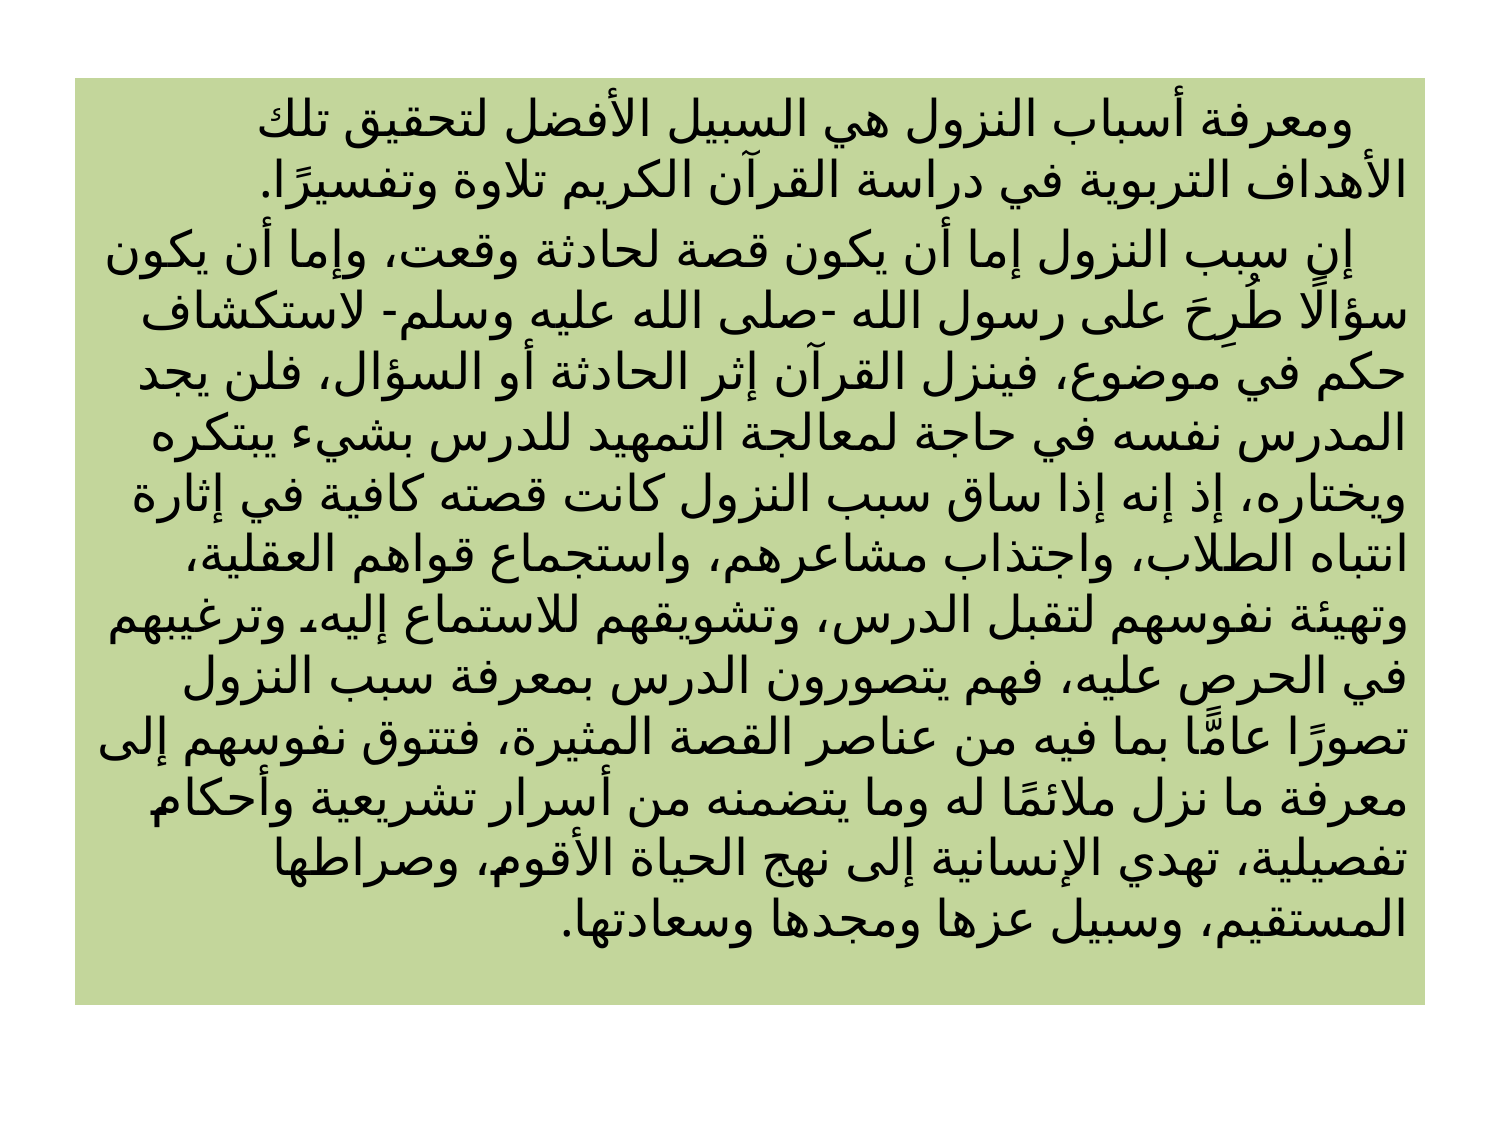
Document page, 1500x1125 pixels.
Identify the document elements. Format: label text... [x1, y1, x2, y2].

list ومعرفة أسباب النزول هي السبيل الأفضل لتحقيق تلك الأهداف التربوية في دراسة القرآن الكريم تلاوة وتفسيرًا. إن سبب النزول إما أن يكون قصة لحادثة وقعت، وإما أن يكون سؤالًا طُرِحَ على رسول الله -صلى الله عليه وسلم- لاستكشاف حكم في موضوع، فينزل القرآن إثر الحادثة أو السؤال، فلن يجد المدرس نفسه في حاجة لمعالجة التمهيد للدرس بشيء يبتكره ويختاره، إذ إنه إذا ساق سبب النزول كانت قصته كافية في إثارة انتباه الطلاب، واجتذاب مشاعرهم، واستجماع قواهم العقلية، وتهيئة نفوسهم لتقبل الدرس، وتشويقهم للاستماع إليه، وترغيبهم في الحرص عليه، فهم يتصورون الدرس بمعرفة سبب النزول تصورًا عامًّا بما فيه من عناصر القصة المثيرة، فتتوق نفوسهم إلى معرفة ما نزل ملائمًا له وما يتضمنه من أسرار تشريعية وأحكام تفصيلية، تهدي الإنسانية إلى نهج الحياة الأقوم، وصراطها المستقيم، وسبيل عزها ومجدها وسعادتها. [75, 78, 1425, 1005]
